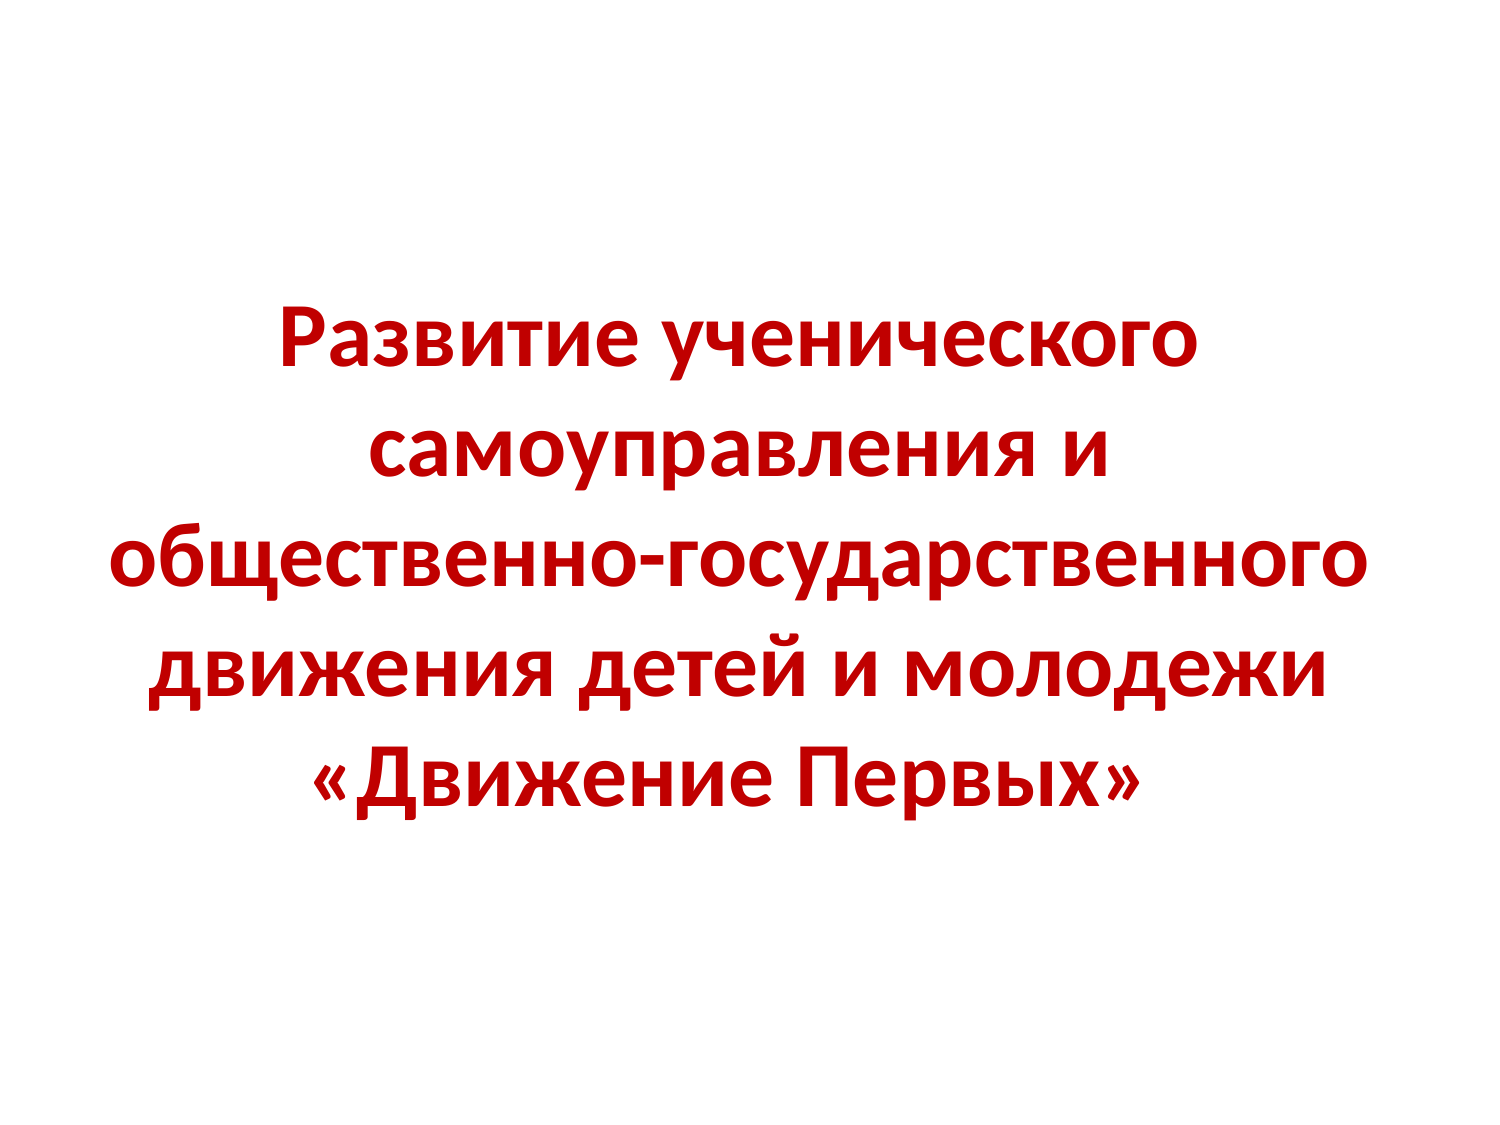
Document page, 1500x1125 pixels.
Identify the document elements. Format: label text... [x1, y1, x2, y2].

title Развитие ученического самоуправления и общественно-государственного движения детей и молодежи «Движение Первых» [64, 456, 1415, 644]
